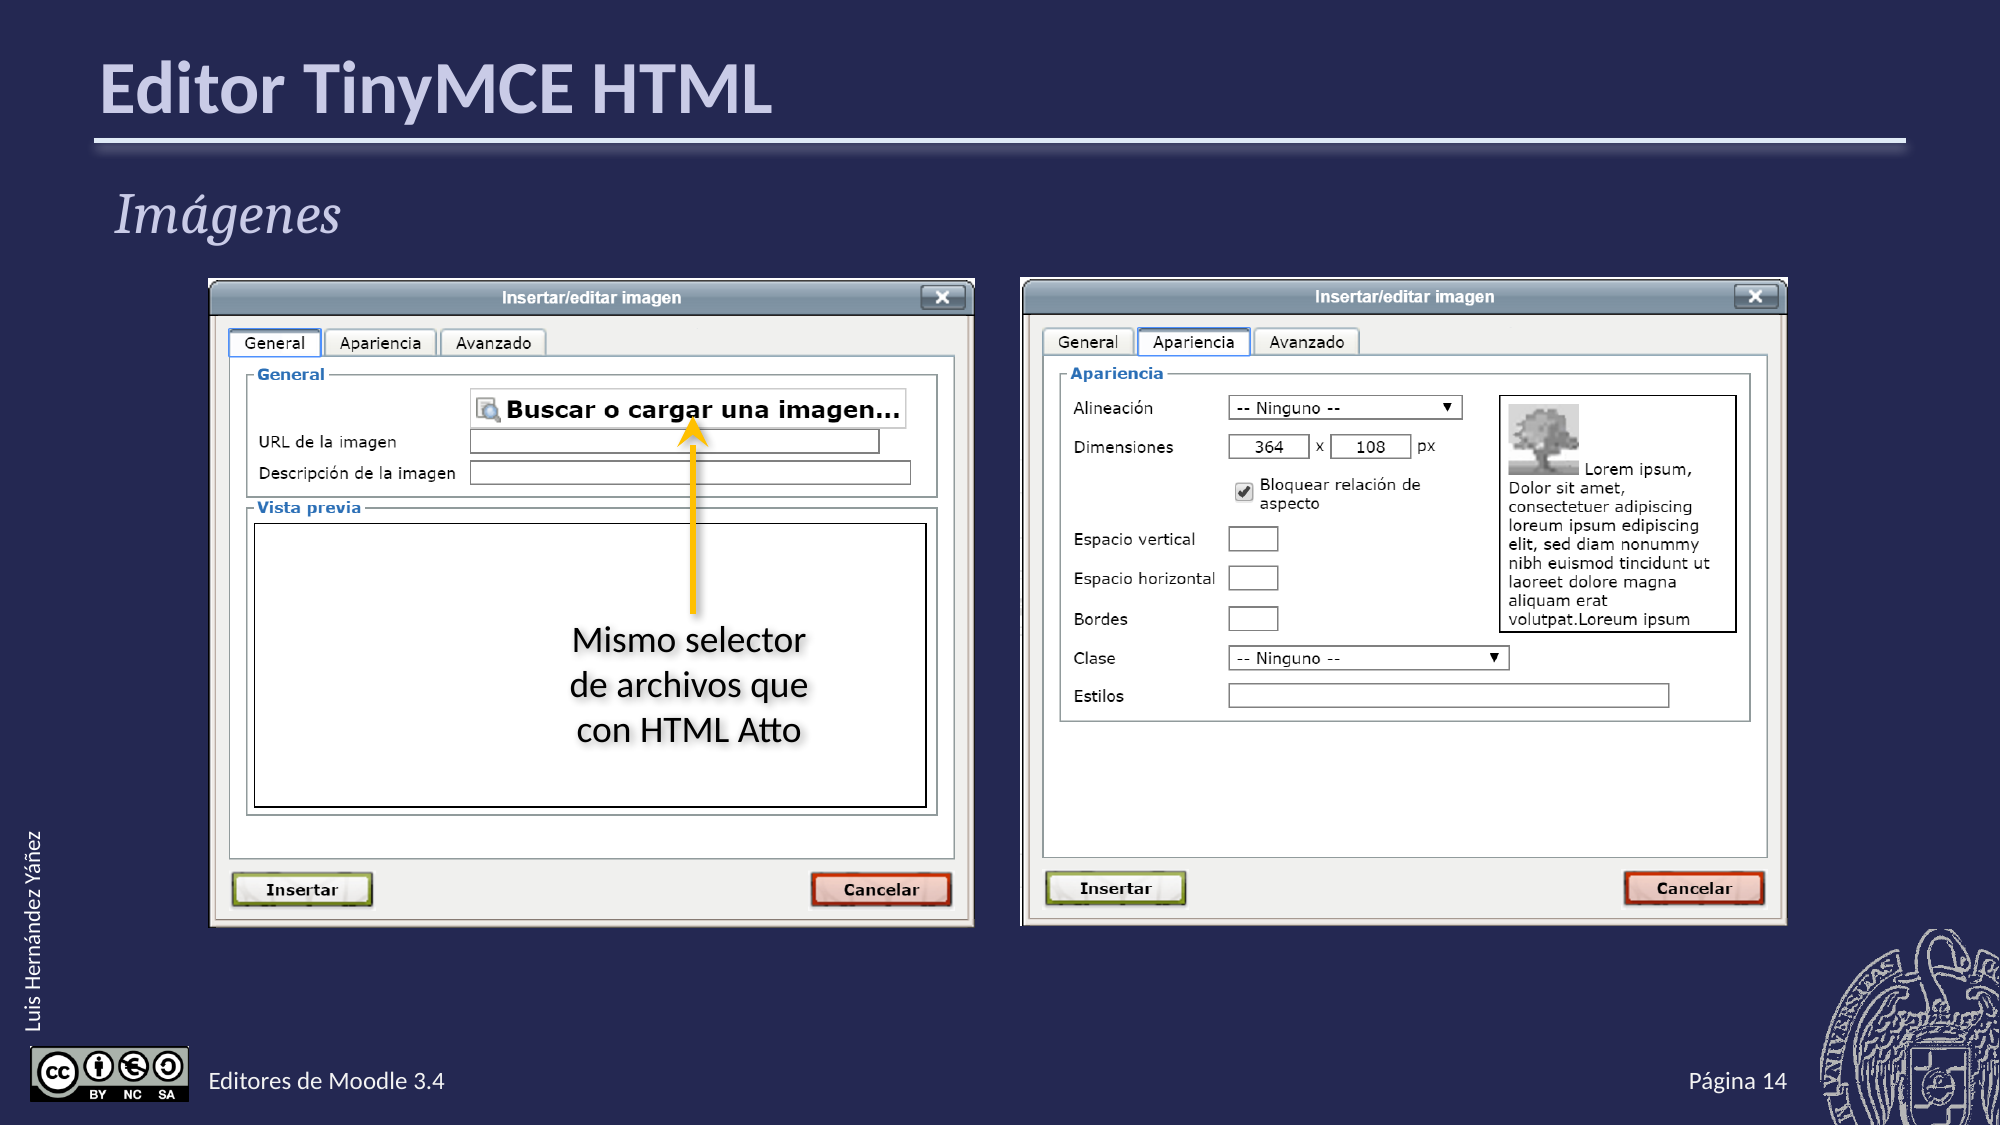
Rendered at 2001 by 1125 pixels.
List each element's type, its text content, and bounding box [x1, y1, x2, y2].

picture [30, 1046, 189, 1102]
picture [1020, 277, 1788, 926]
slide_number Página 13 [1590, 1035, 1788, 1095]
list Imágenes [99, 153, 1900, 992]
picture [208, 278, 975, 928]
text_box Limpiar código [1014, 279, 1793, 937]
title Editor TinyMCE HTML [99, 46, 1900, 129]
footer Editores de Moodle 3.4 [208, 1035, 1428, 1095]
picture [1820, 929, 1999, 1125]
text_box Limpiar código [202, 280, 980, 939]
